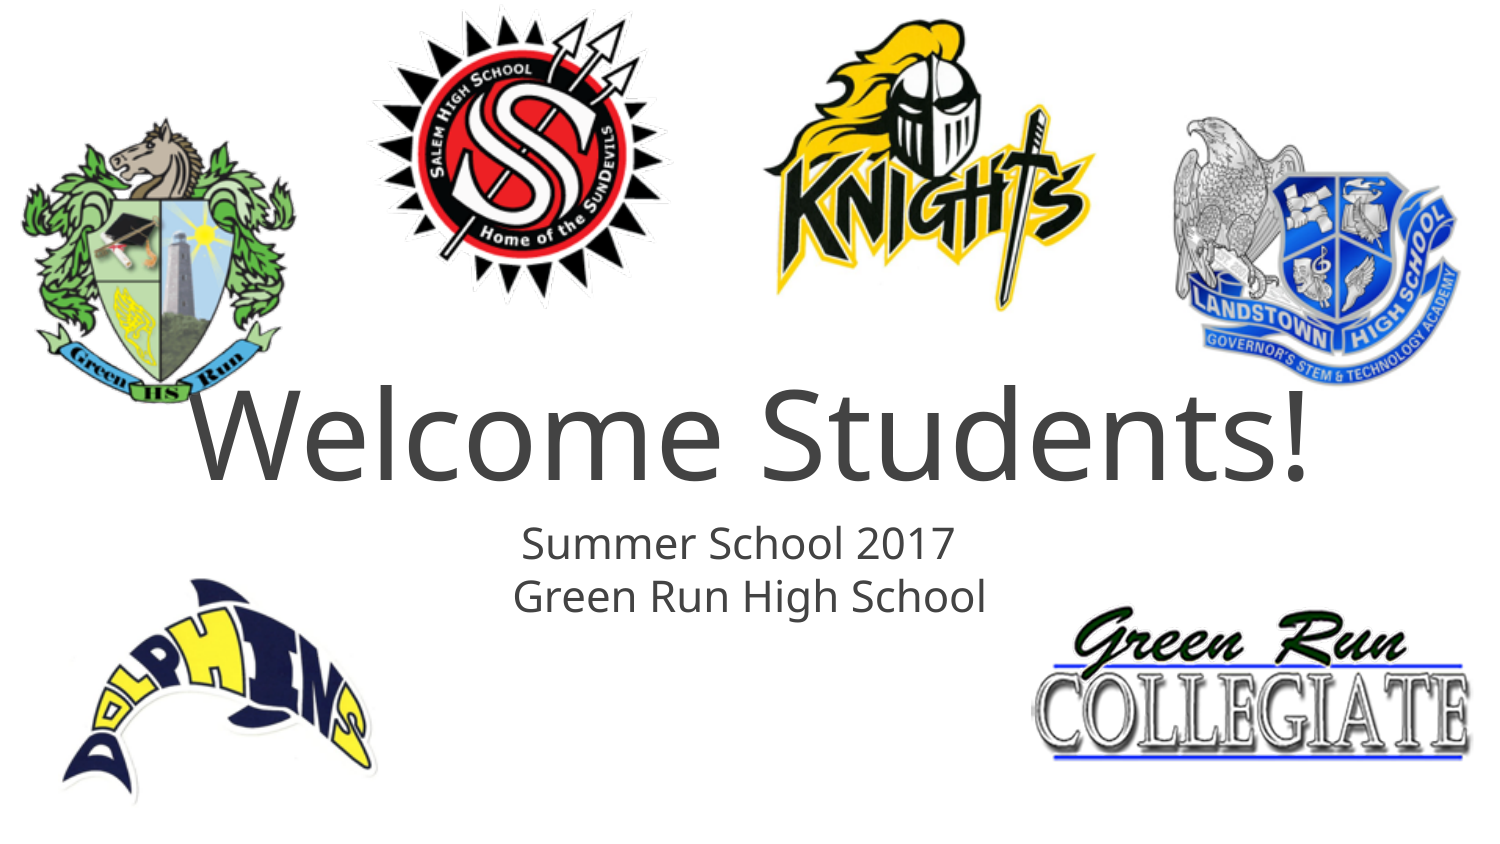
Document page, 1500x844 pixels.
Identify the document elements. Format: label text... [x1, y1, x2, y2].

picture [58, 570, 386, 811]
picture [13, 113, 311, 413]
picture [1018, 580, 1484, 781]
picture [753, 6, 1106, 320]
subtitle Summer School 2017 Green Run High School [110, 500, 1390, 631]
picture [341, 0, 716, 320]
title Welcome Students! [110, 236, 1390, 500]
picture [1168, 113, 1466, 391]
